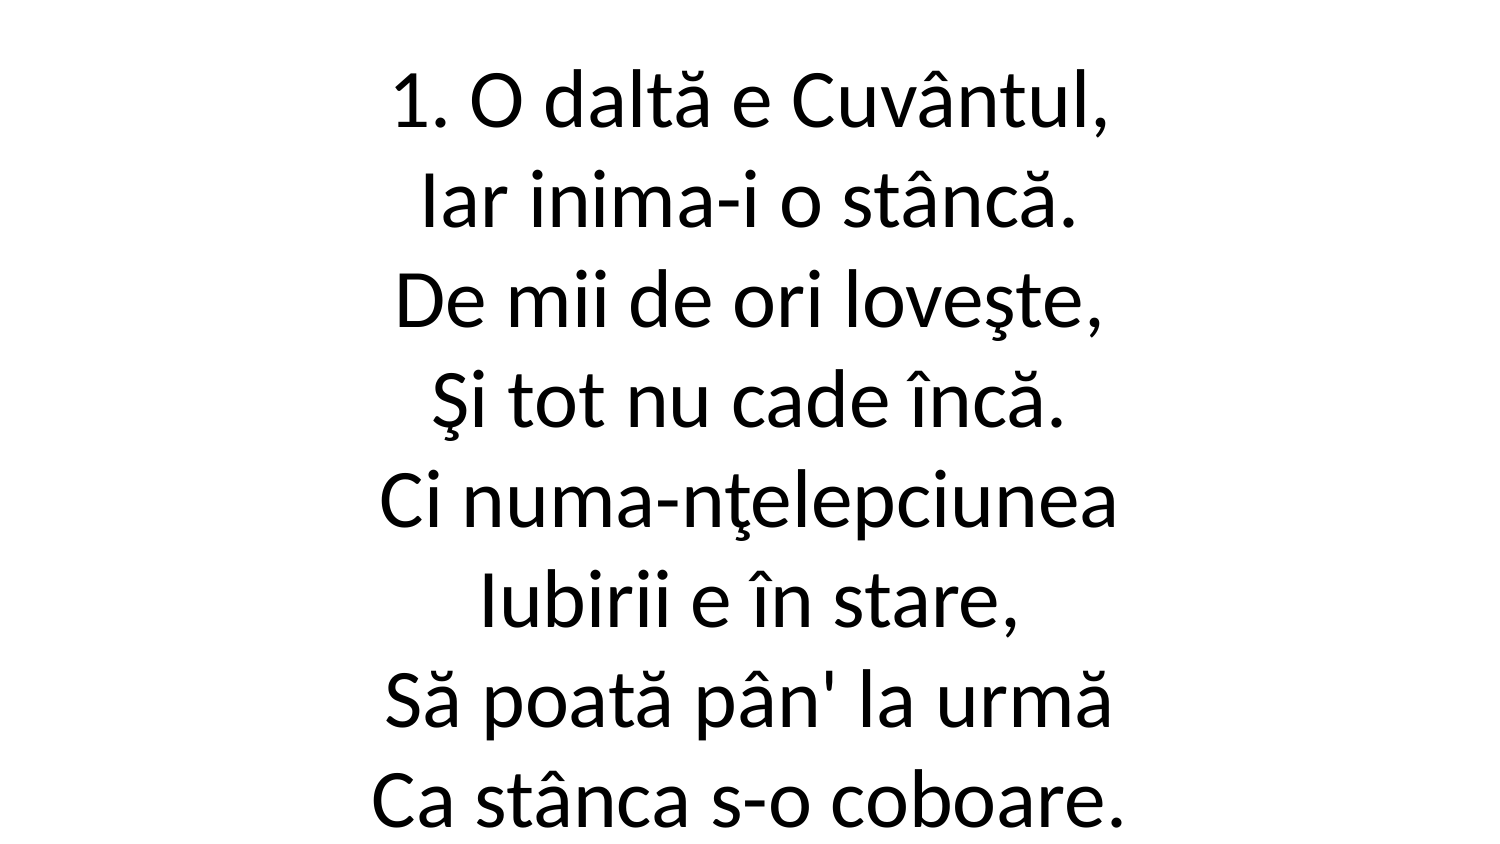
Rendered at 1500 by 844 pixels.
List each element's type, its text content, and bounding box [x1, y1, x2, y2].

text_box 1. O daltă e Cuvântul, Iar inima-i o stâncă. De mii de ori loveşte, Şi tot nu cade încă. Ci numa-nţelepciunea Iubirii e în stare, Să poată pân' la urmă Ca stânca s-o coboare. [356, 0, 1143, 844]
